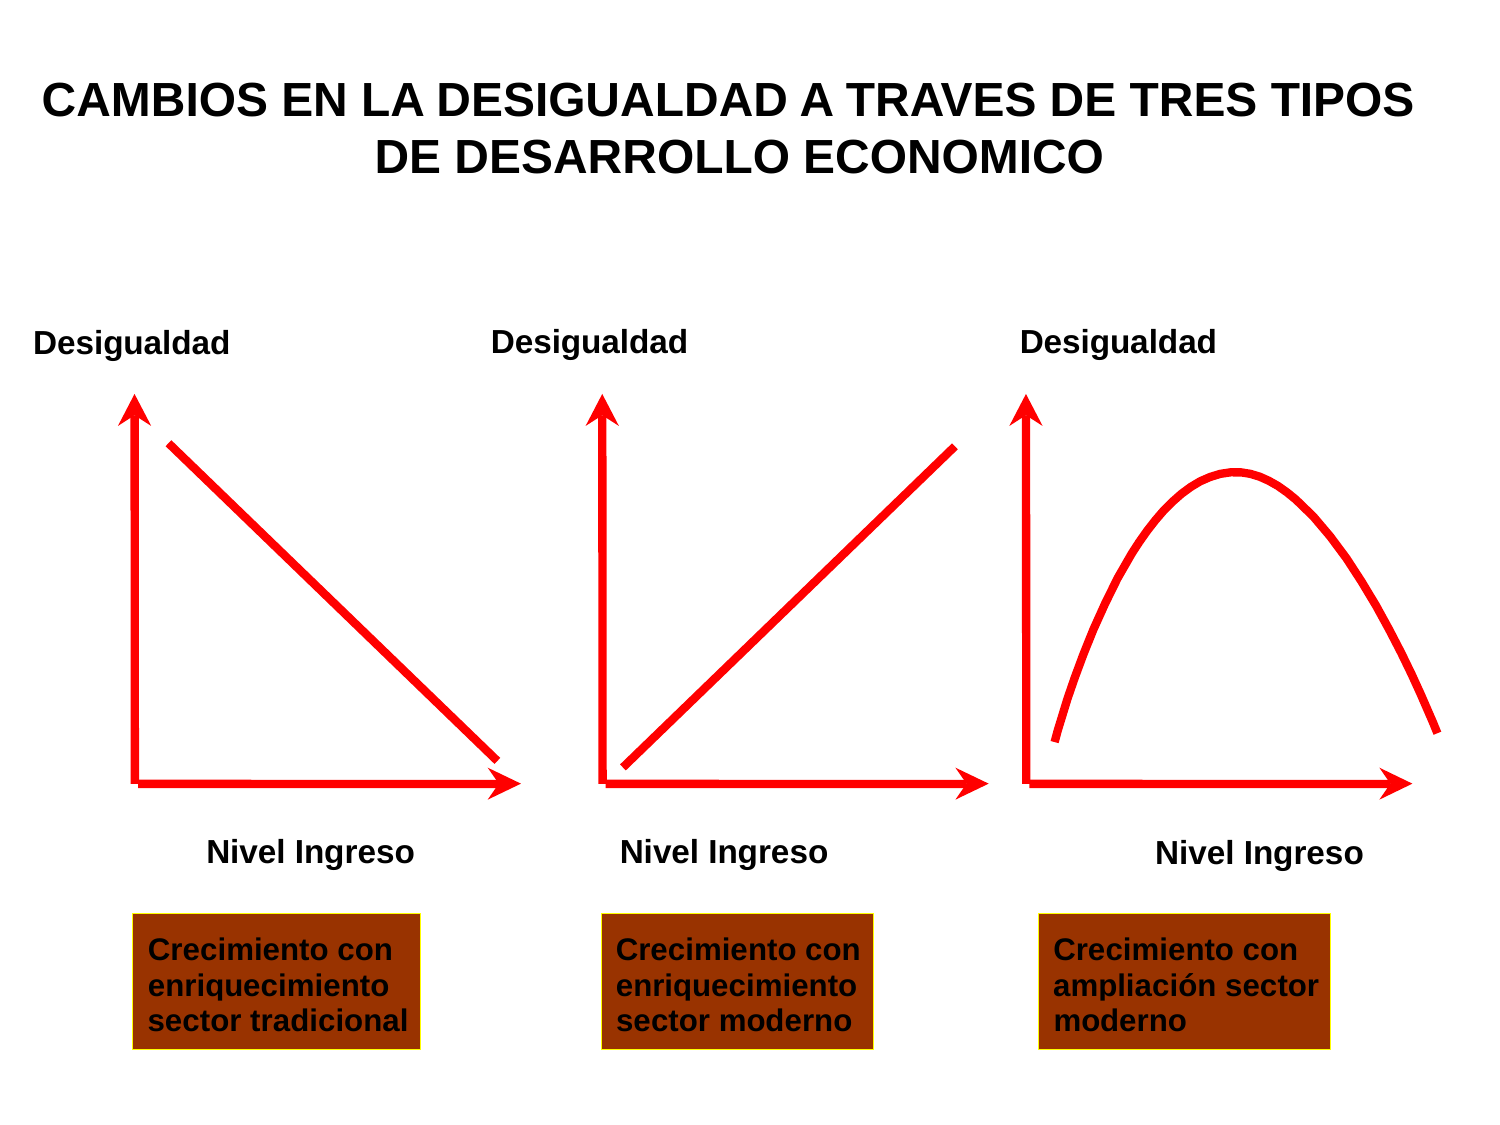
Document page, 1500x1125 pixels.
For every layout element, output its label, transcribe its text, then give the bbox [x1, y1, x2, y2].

text_box [132, 913, 421, 1050]
text_box Crecimiento con [1053, 928, 1299, 964]
text_box CAMBIOS EN LA DESIGUALDAD A TRAVES DE TRES TIPOS [41, 68, 1430, 126]
text_box enriquecimiento [615, 964, 858, 1003]
text_box sector tradicional [147, 1000, 410, 1038]
text_box [1054, 472, 1438, 743]
text_box [585, 393, 619, 426]
text_box Desigualdad [33, 320, 231, 361]
text_box DE DESARROLLO ECONOMICO [374, 125, 1106, 183]
text_box [1009, 393, 1043, 426]
text_box Crecimiento con [615, 928, 862, 967]
text_box [955, 767, 989, 800]
text_box [117, 393, 152, 426]
text_box Crecimiento con [147, 928, 394, 967]
text_box Nivel Ingreso [1155, 830, 1365, 871]
text_box Nivel Ingreso [206, 829, 416, 870]
text_box ampliación sector [1053, 964, 1329, 1003]
text_box [601, 913, 874, 1050]
text_box Nivel Ingreso [619, 829, 829, 870]
text_box Desigualdad [490, 319, 689, 360]
text_box moderno [1053, 1000, 1188, 1038]
text_box sector moderno [616, 1000, 853, 1038]
text_box [1038, 913, 1331, 1050]
text_box [487, 767, 521, 800]
text_box [1379, 767, 1413, 800]
text_box Desigualdad [1019, 319, 1218, 360]
text_box enriquecimiento [147, 964, 390, 1000]
